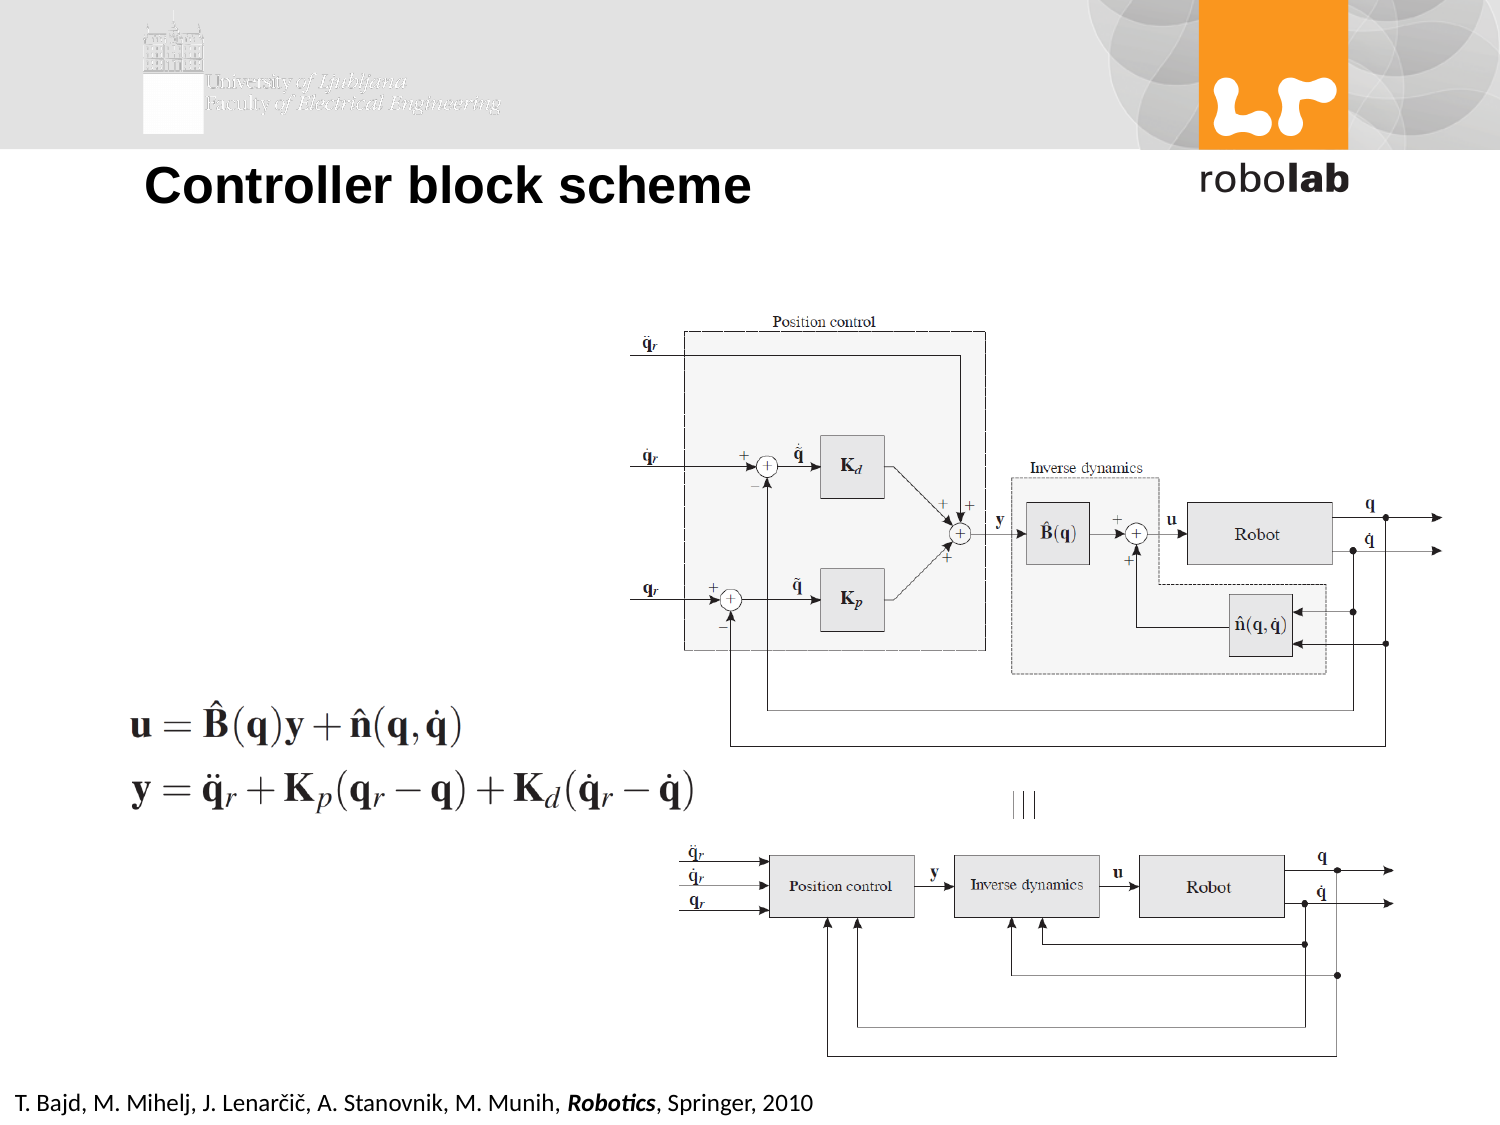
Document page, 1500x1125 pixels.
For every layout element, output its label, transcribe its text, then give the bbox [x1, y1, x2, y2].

picture [143, 10, 501, 94]
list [609, 302, 1466, 756]
picture [123, 763, 1466, 1067]
picture [998, 0, 1500, 196]
title Controller block scheme [129, 94, 1311, 272]
picture [123, 692, 464, 757]
